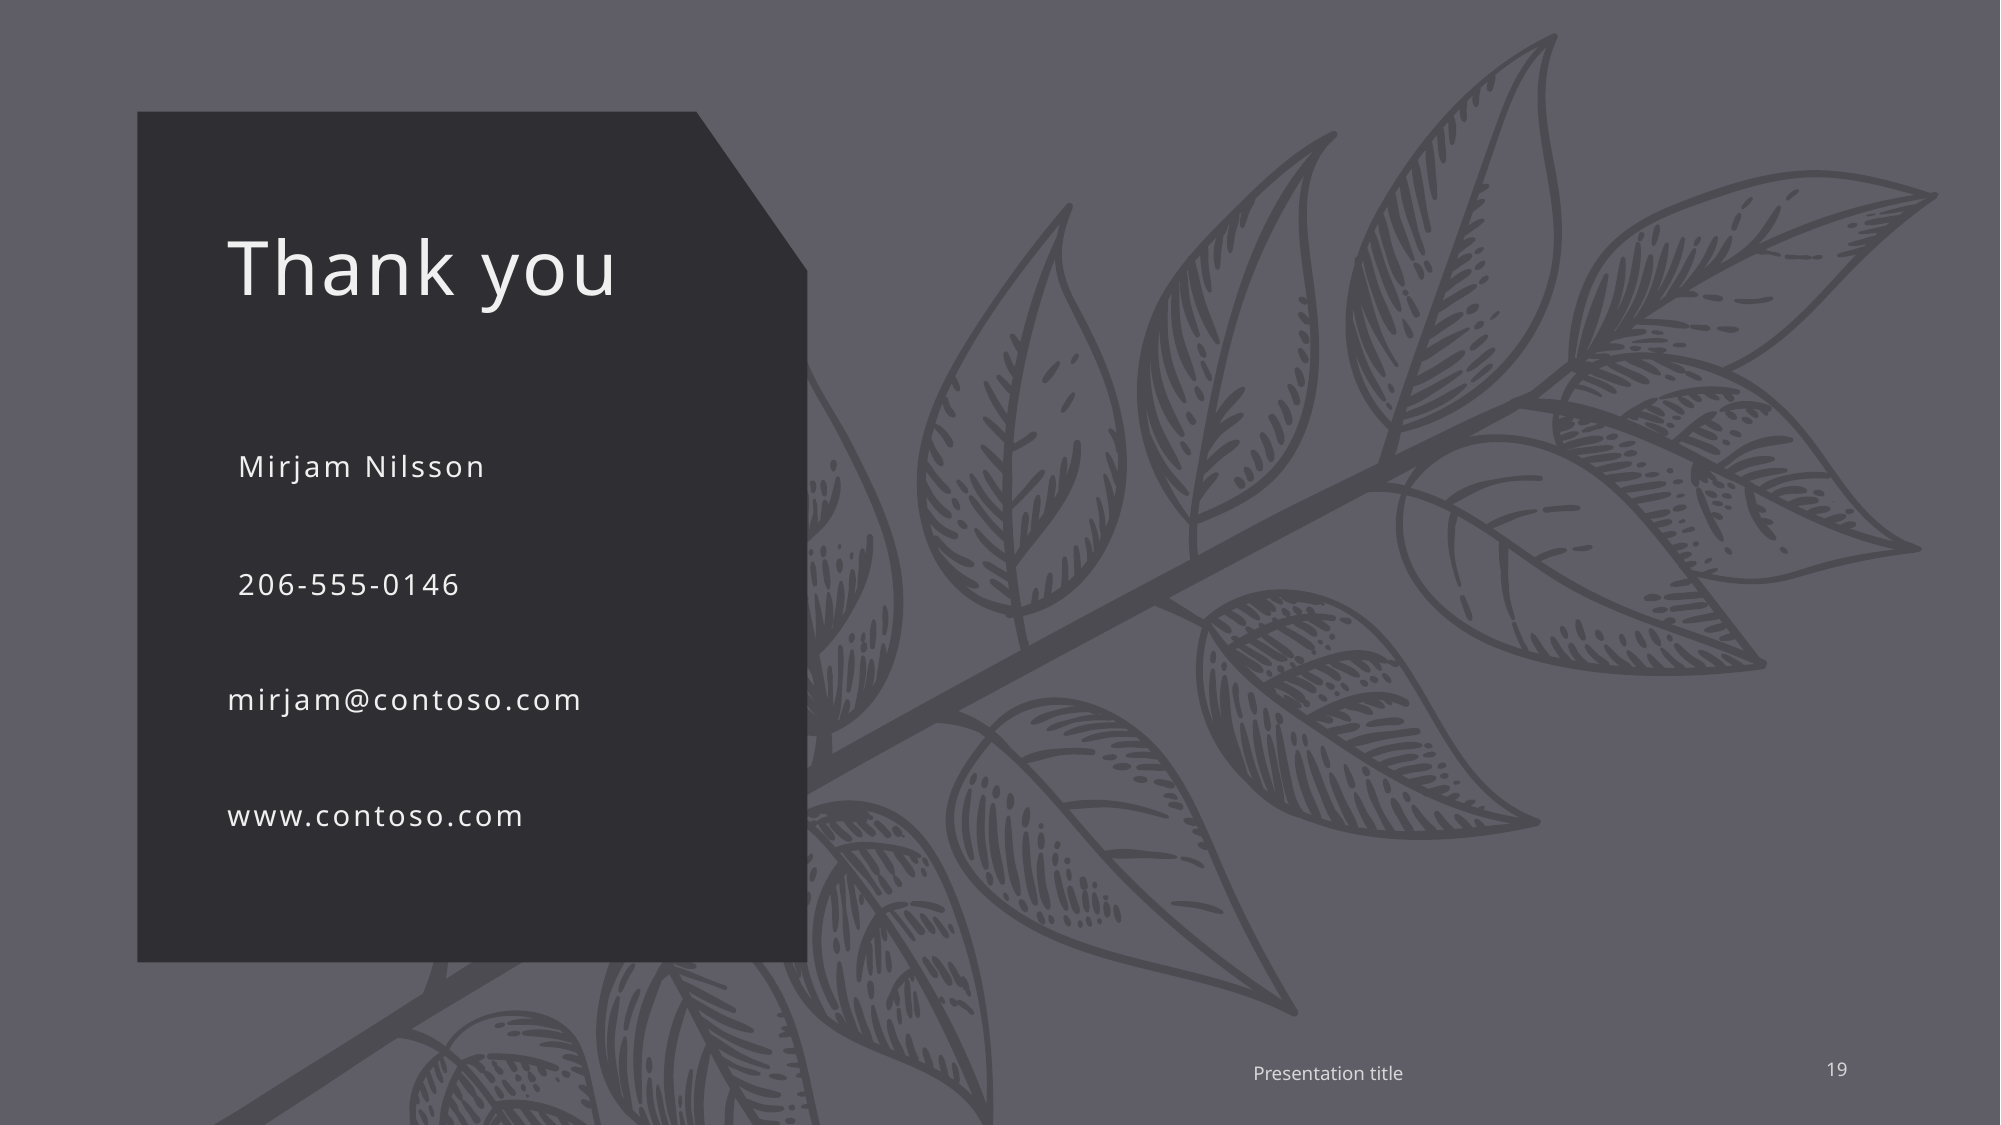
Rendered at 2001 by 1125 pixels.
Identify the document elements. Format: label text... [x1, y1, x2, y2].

list www.contoso.com [212, 771, 703, 864]
slide_number 19 [1702, 1038, 1863, 1103]
list mirjam@contoso.com [212, 653, 703, 749]
title Thank you [212, 223, 700, 353]
footer Presentation title [990, 1042, 1666, 1103]
list Mirjam Nilsson [212, 421, 703, 515]
list 206-555-0146 [212, 539, 703, 634]
